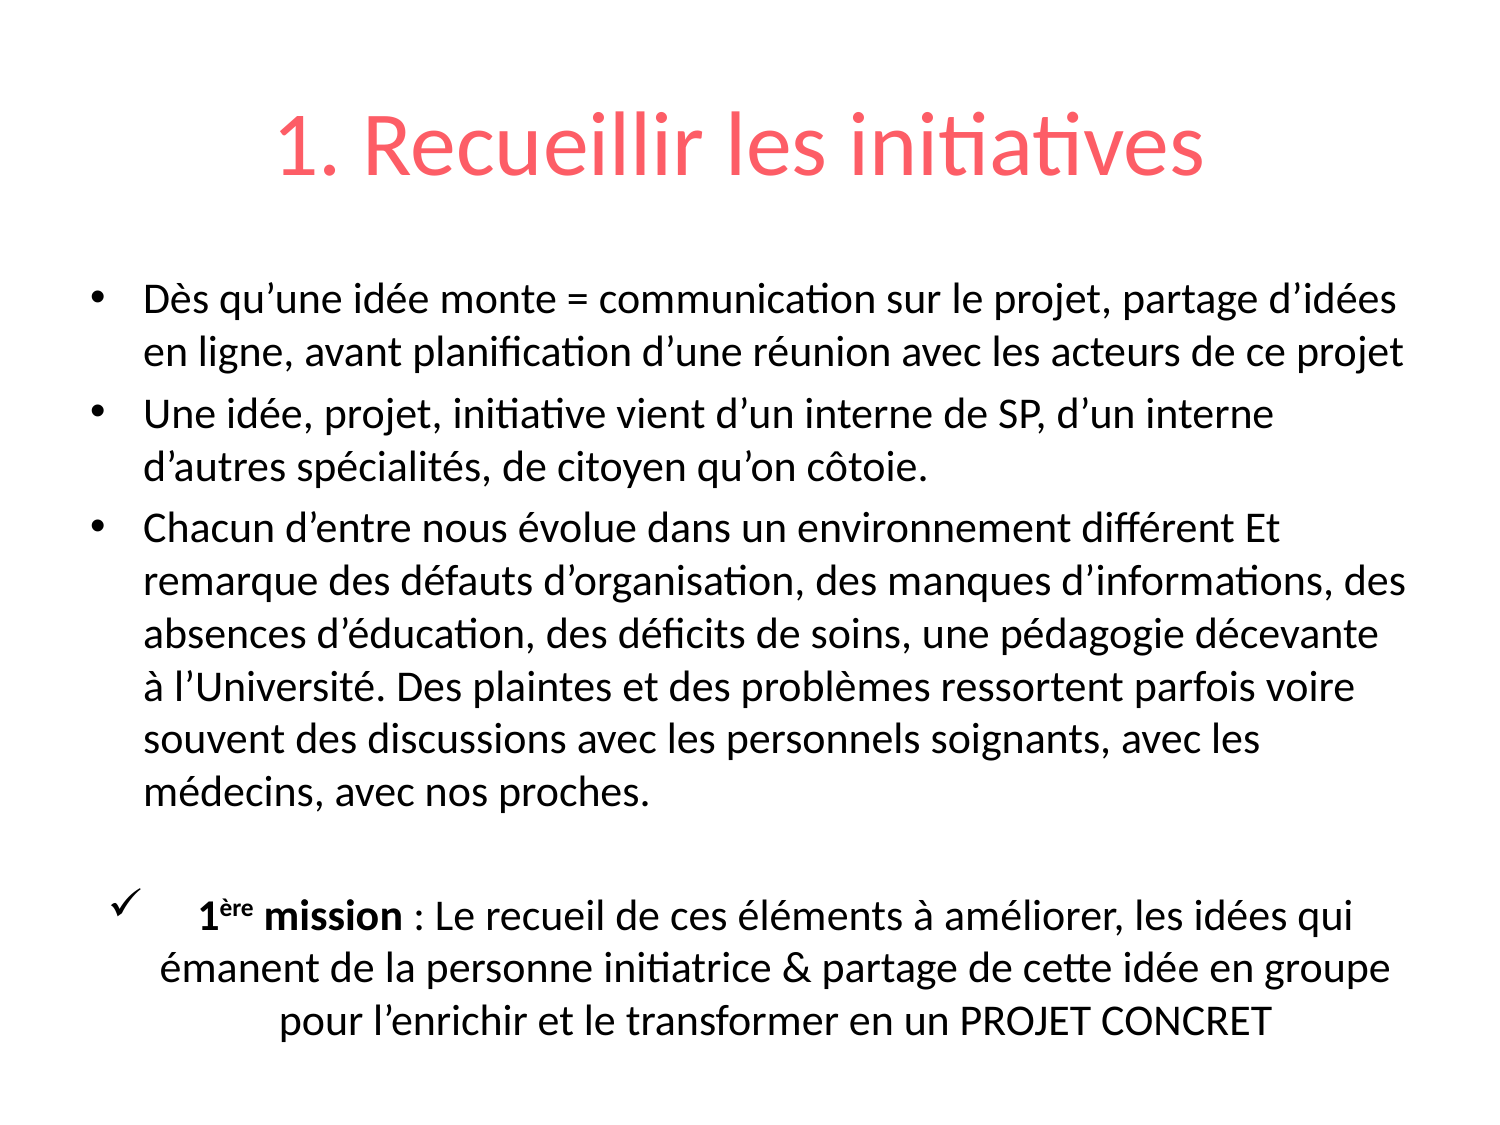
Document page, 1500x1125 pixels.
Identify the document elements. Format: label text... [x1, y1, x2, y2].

title 1. Recueillir les initiatives [75, 45, 1425, 233]
list Dès qu’une idée monte = communication sur le projet, partage d’idées en ligne, avant planification d’une réunion avec les acteurs de ce projet Une idée, projet, initiative vient d’un interne de SP, d’un interne d’autres spécialités, de citoyen qu’on côtoie. Chacun d’entre nous évolue dans un environnement différent Et remarque des défauts d’organisation, des manques d’informations, des absences d’éducation, des déficits de soins, une pédagogie décevante à l’Université. Des plaintes et des problèmes ressortent parfois voire souvent des discussions avec les personnels soignants, avec les médecins, avec nos proches. 1ère mission : Le recueil de ces éléments à améliorer, les idées qui émanent de la personne initiatrice & partage de cette idée en groupe pour l’enrichir et le transformer en un PROJET CONCRET [75, 262, 1425, 1087]
